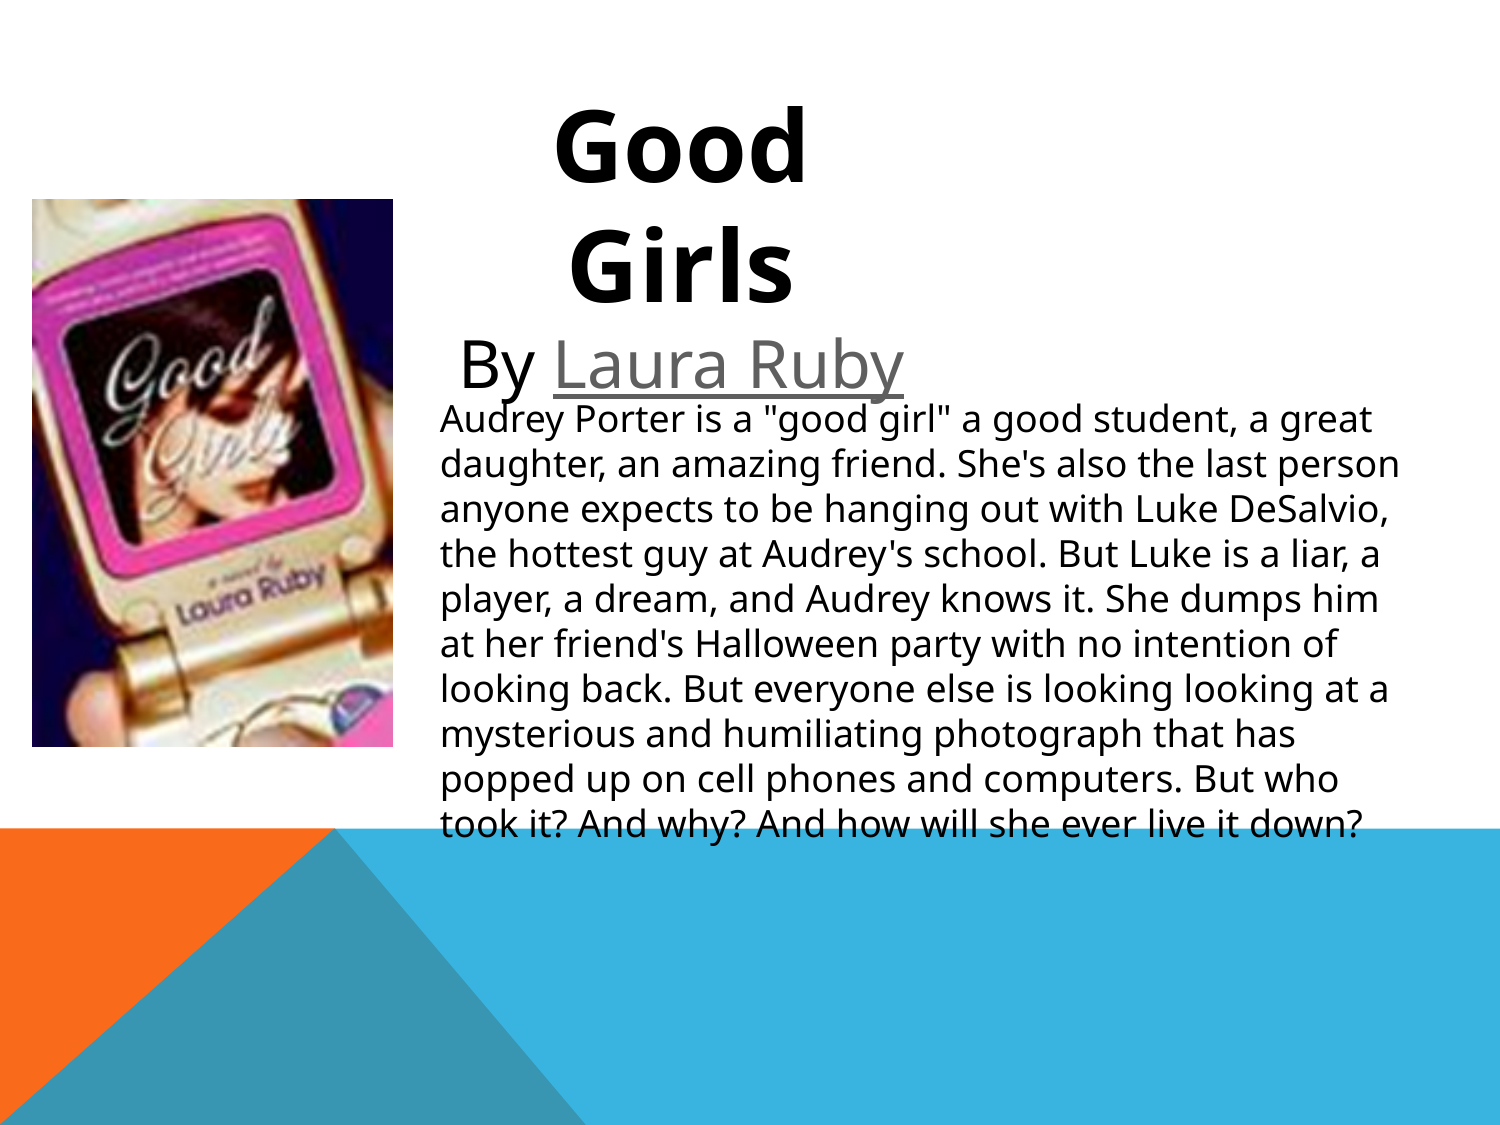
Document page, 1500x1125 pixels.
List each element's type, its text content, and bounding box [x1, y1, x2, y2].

text_box Good Girls By Laura Ruby [424, 74, 938, 541]
picture [32, 199, 393, 747]
text_box Audrey Porter is a "good girl" a good student, a great daughter, an amazing friend. She's also the last person anyone expects to be hanging out with Luke DeSalvio, the hottest guy at Audrey's school. But Luke is a liar, a player, a dream, and Audrey knows it. She dumps him at her friend's Halloween party with no intention of looking back. But everyone else is looking looking at a mysterious and humiliating photograph that has popped up on cell phones and computers. But who took it? And why? And how will she ever live it down? [425, 387, 1425, 853]
